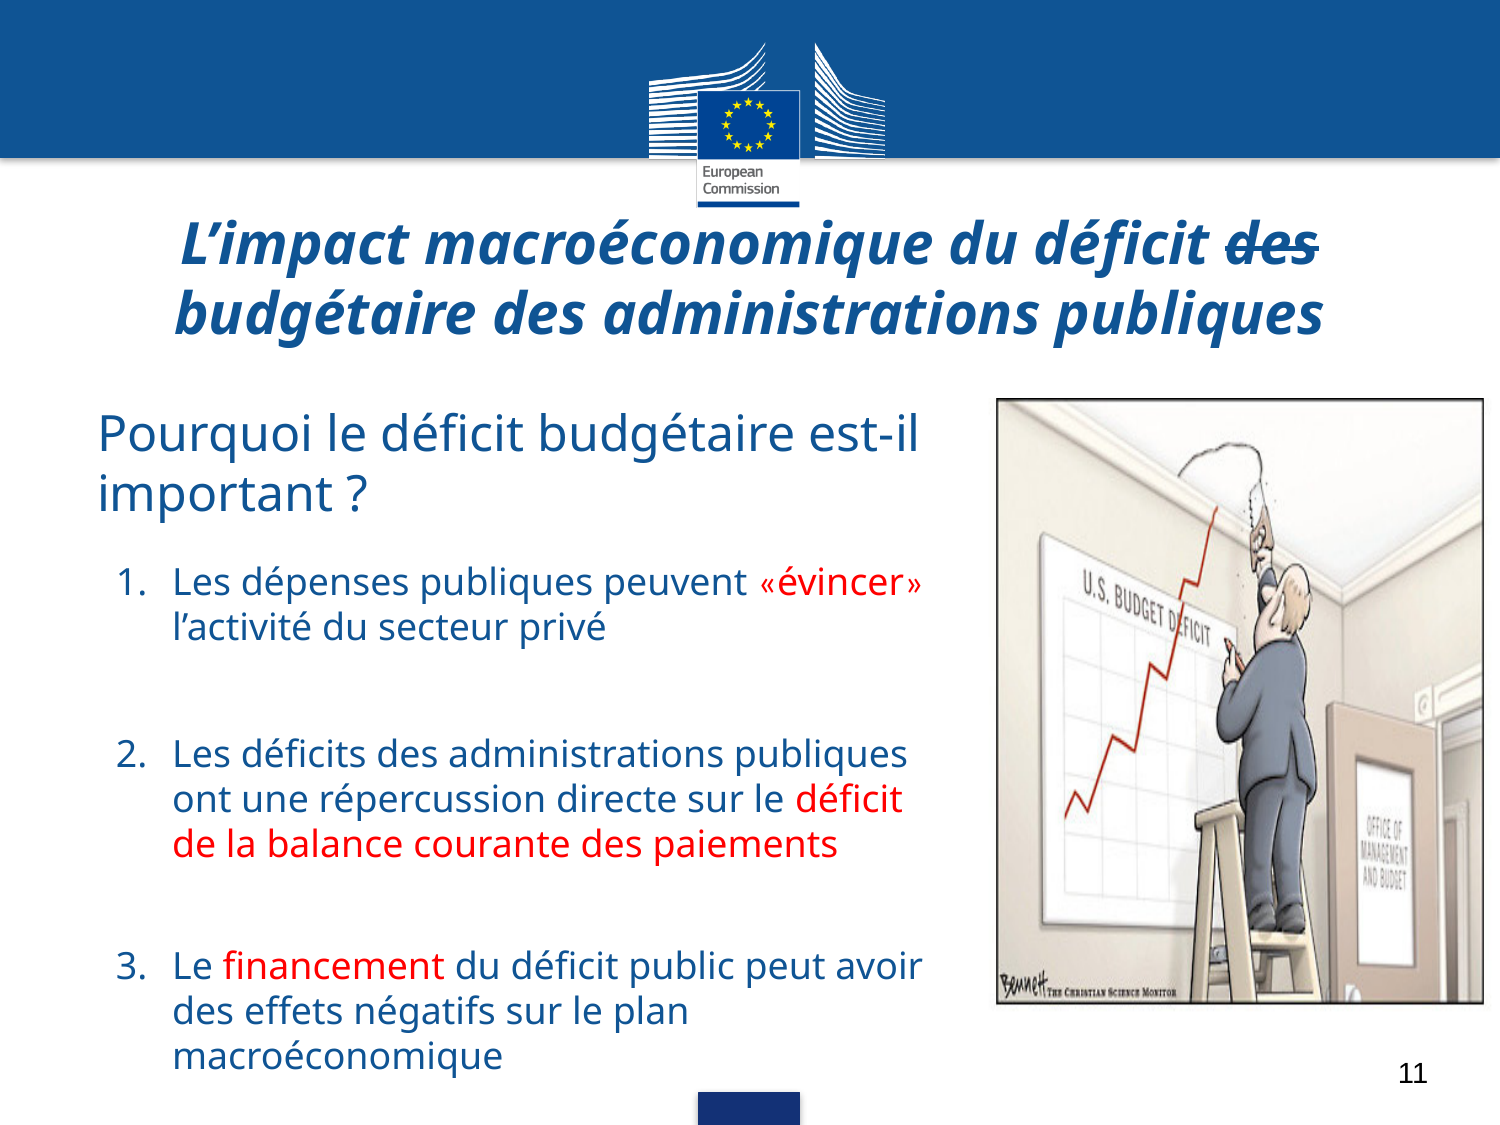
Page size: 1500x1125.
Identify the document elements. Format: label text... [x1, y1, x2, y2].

title L’impact macroéconomique du déficit des budgétaire des administrations publiques [46, 198, 1453, 354]
slide_number 11 [1382, 1046, 1500, 1125]
picture [978, 398, 1500, 1037]
picture [649, 42, 885, 198]
list Pourquoi le déficit budgétaire est-il important ? Les dépenses publiques peuvent «évincer» l’activité du secteur privé Les déficits des administrations publiques ont une répercussion directe sur le déficit de la balance courante des paiements Le financement du déficit public peut avoir des effets négatifs sur le plan macroéconomique [25, 393, 976, 1076]
